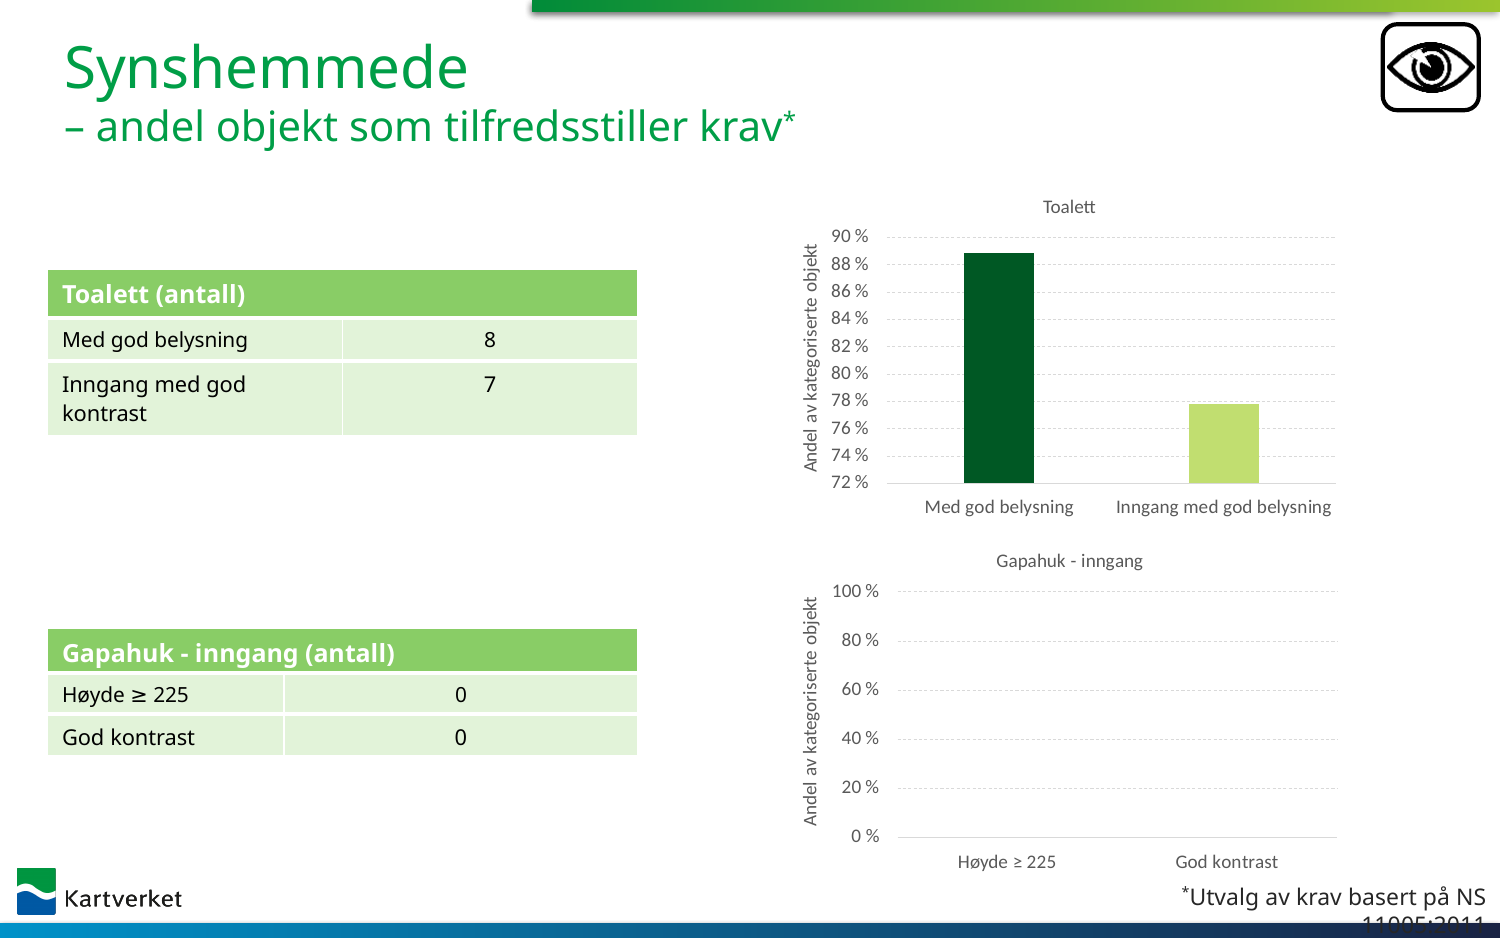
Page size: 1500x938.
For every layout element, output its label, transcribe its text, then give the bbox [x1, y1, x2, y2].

table_header Gapahuk - inngang (antall) [48, 629, 637, 671]
table_cell 7 [343, 363, 637, 435]
table_header Toalett (antall) [48, 270, 637, 316]
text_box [1382, 24, 1480, 111]
text_box Synshemmede – andel objekt som tilfredsstiller krav* [49, 24, 1431, 158]
table_cell 8 [343, 320, 637, 359]
text_box *Utvalg av krav basert på NS 11005:2011 [1068, 873, 1500, 938]
picture [791, 187, 1347, 526]
table_cell Inngang med god kontrast [48, 363, 342, 435]
table_cell 0 [285, 716, 637, 755]
table_cell Med god belysning [48, 320, 342, 359]
table_cell Høyde ≥ 225 [48, 675, 283, 712]
table_cell God kontrast [48, 716, 283, 755]
picture [791, 541, 1348, 880]
table_cell 0 [285, 675, 637, 712]
